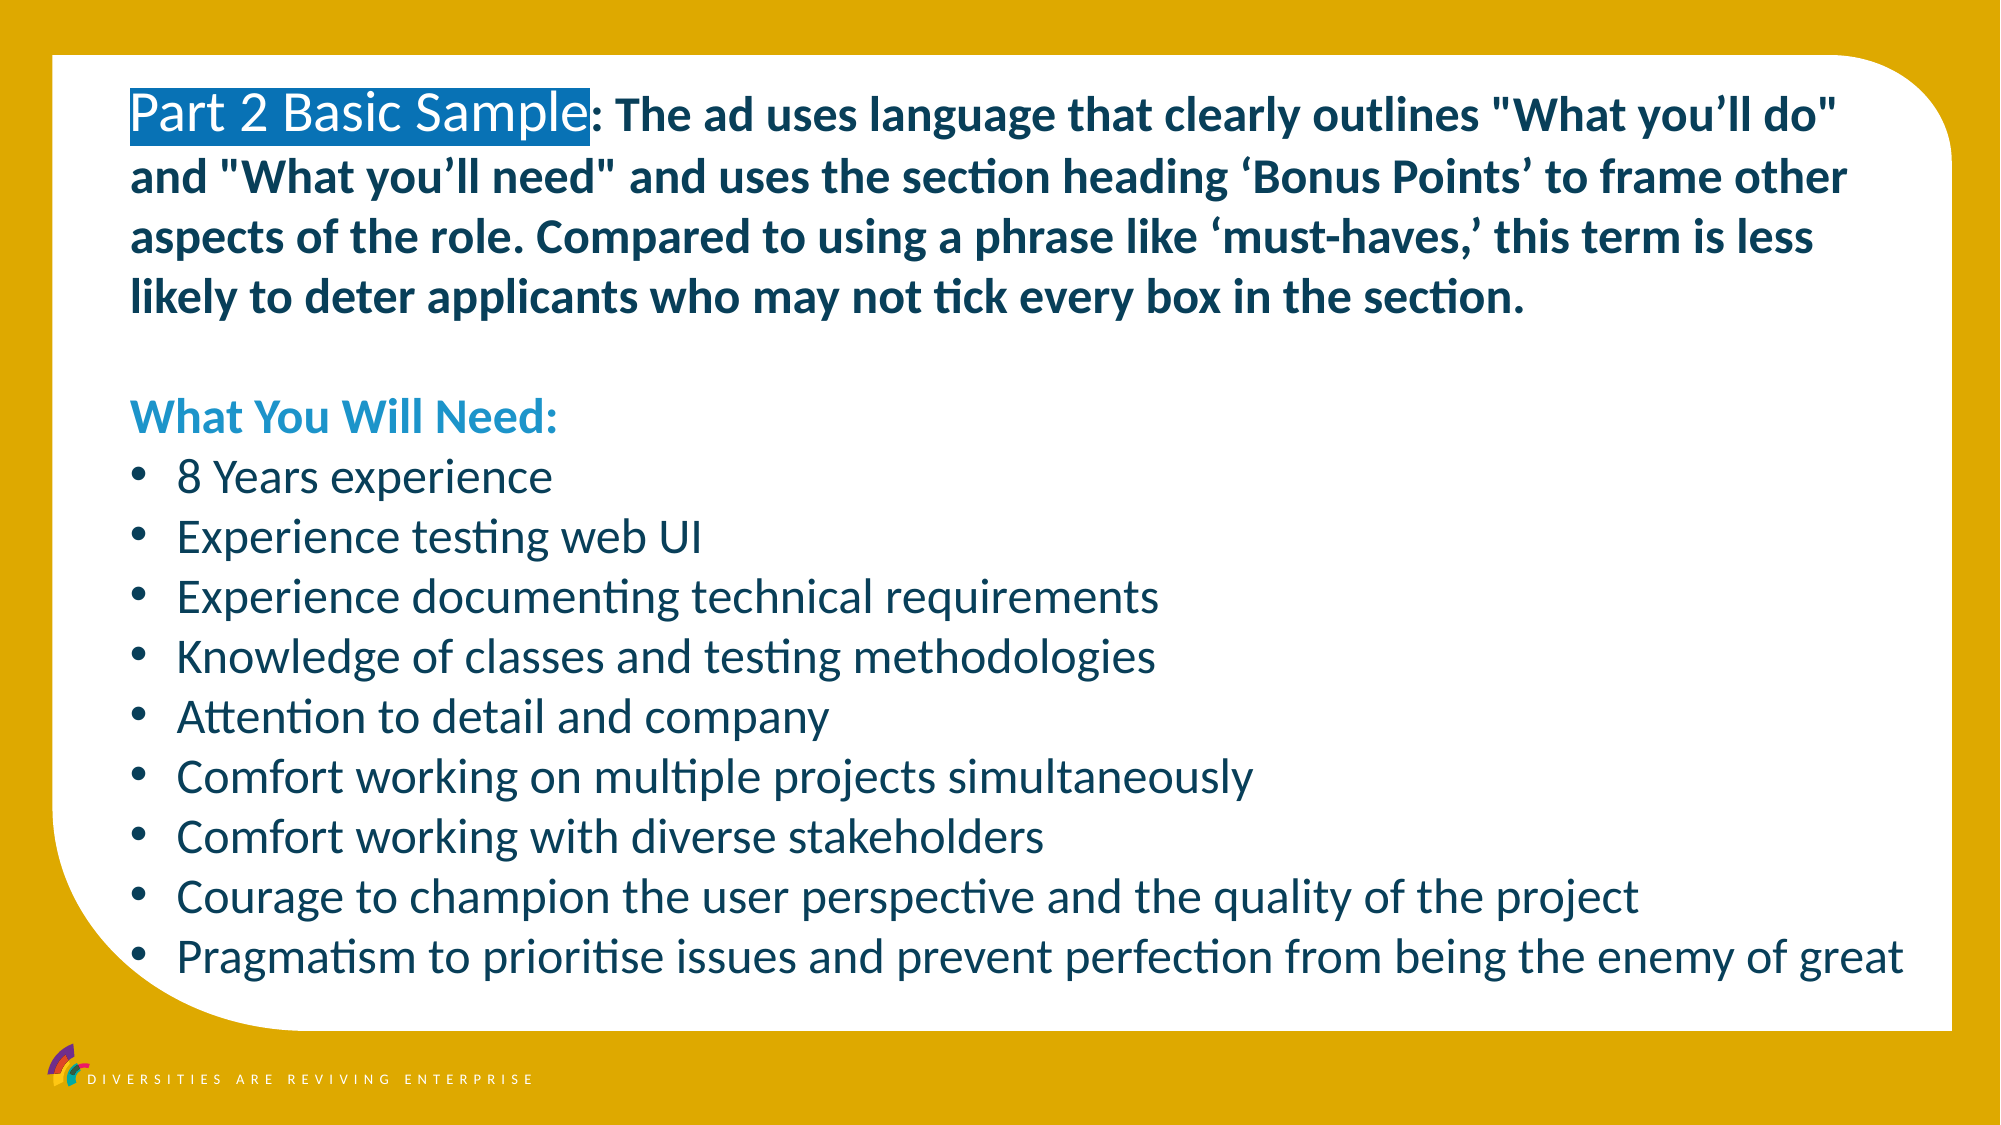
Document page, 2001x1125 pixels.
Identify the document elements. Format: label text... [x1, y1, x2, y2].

text_box Part 2 Basic Sample: The ad uses language that clearly outlines "What you’ll do" and "What you’ll need" and uses the section heading ‘Bonus Points’ to frame other aspects of the role. Compared to using a phrase like ‘must-haves,’ this term is less likely to deter applicants who may not tick every box in the section. What You Will Need: 8 Years experience Experience testing web UI Experience documenting technical requirements Knowledge of classes and testing methodologies Attention to detail and company Comfort working on multiple projects simultaneously Comfort working with diverse stakeholders Courage to champion the user perspective and the quality of the project Pragmatism to prioritise issues and prevent perfection from being the enemy of great [115, 65, 1935, 1081]
